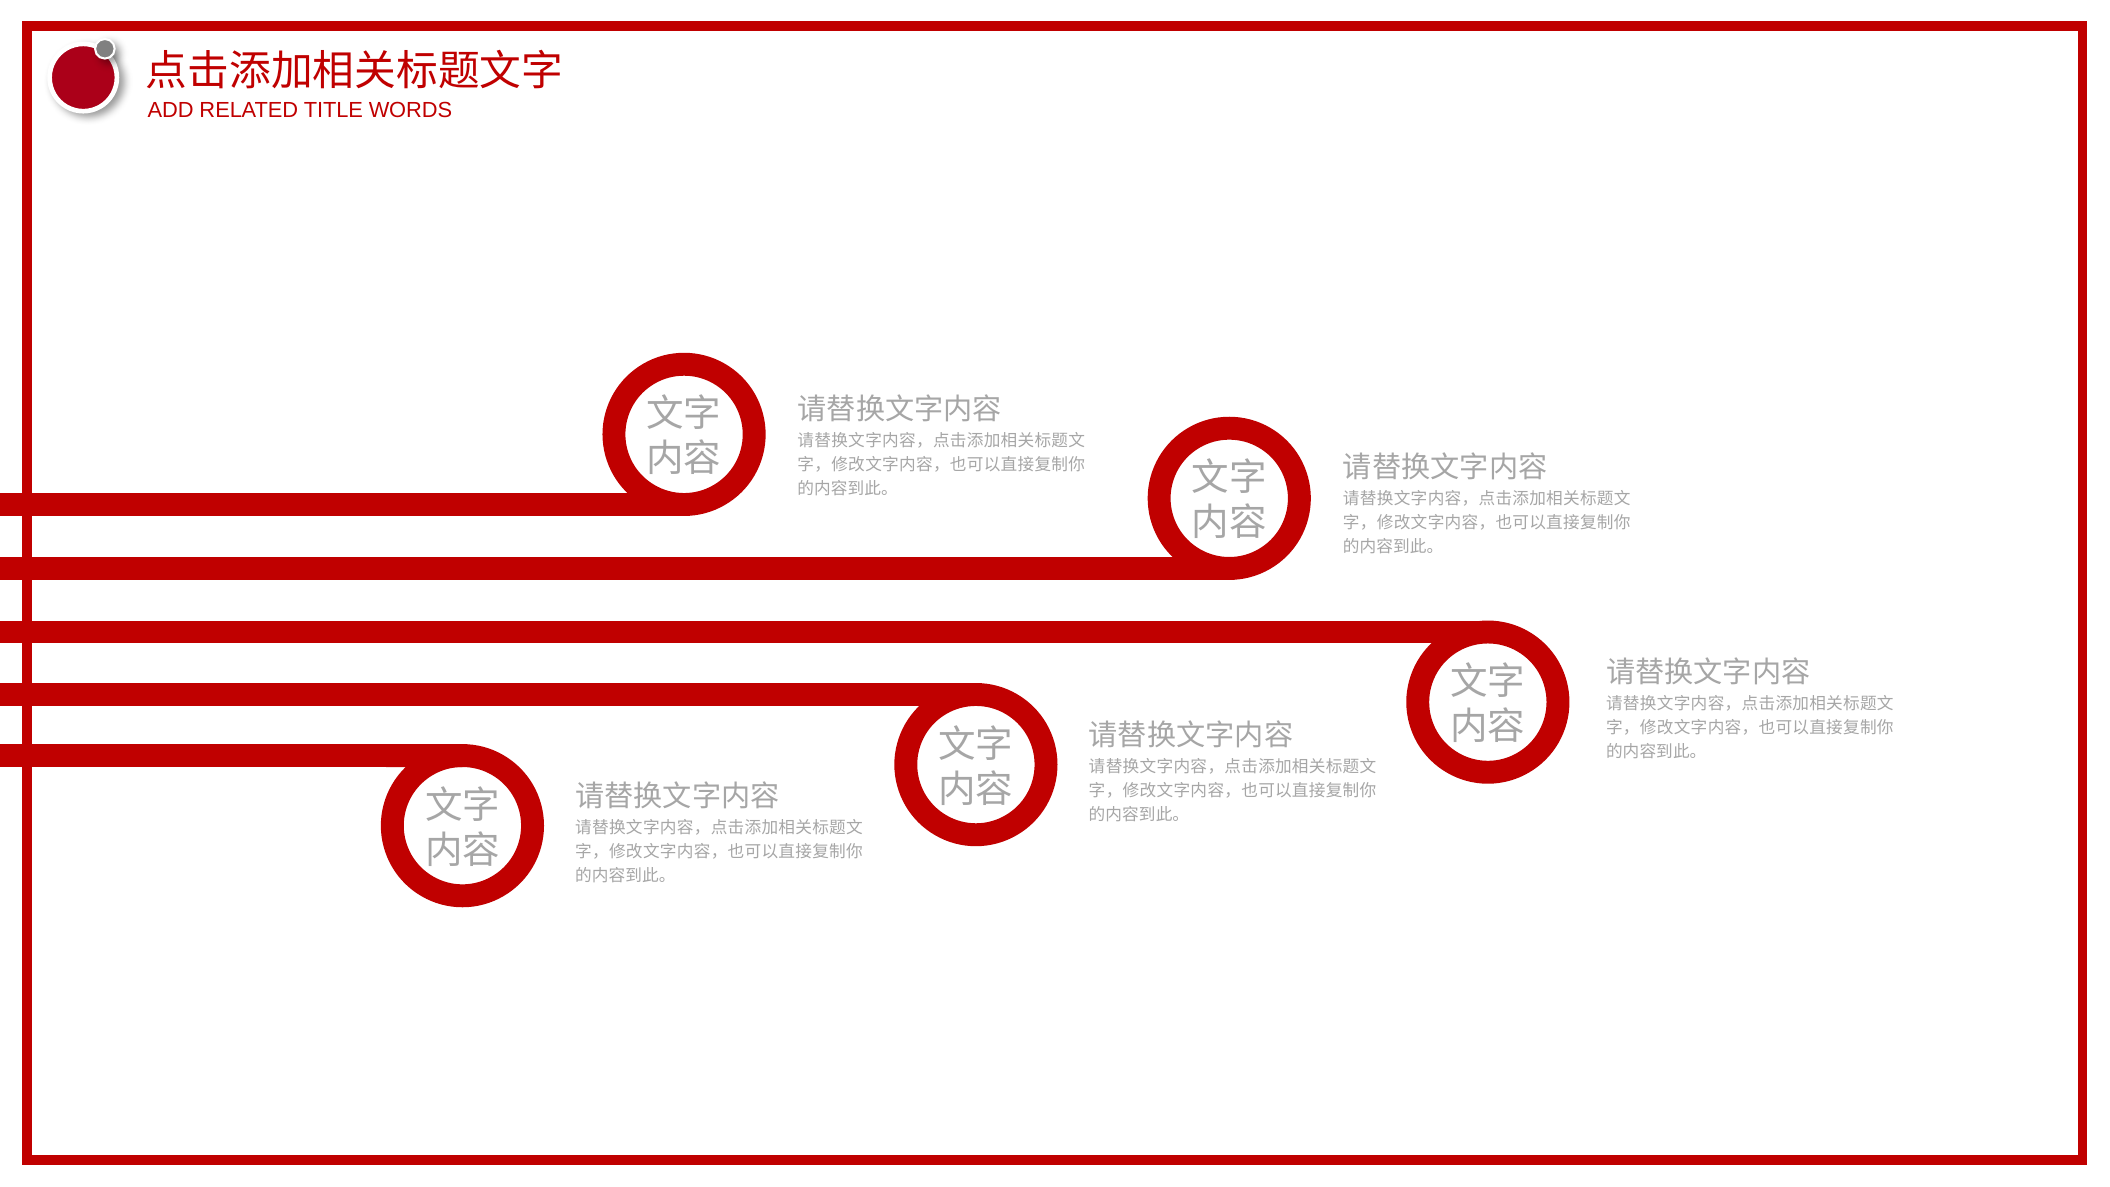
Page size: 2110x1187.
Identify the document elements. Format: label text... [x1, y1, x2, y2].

text_box 文字内容 [904, 693, 1048, 836]
text_box 文字内容 [1158, 427, 1301, 570]
text_box 文字内容 [391, 754, 534, 897]
text_box 请替换文字内容 [1606, 645, 1829, 688]
text_box 文字内容 [612, 363, 756, 506]
text_box 请替换文字内容，点击添加相关标题文字，修改文字内容，也可以直接复制你的内容到此。 [797, 426, 1086, 499]
text_box 请替换文字内容，点击添加相关标题文字，修改文字内容，也可以直接复制你的内容到此。 [575, 813, 864, 886]
text_box 请替换文字内容，点击添加相关标题文字，修改文字内容，也可以直接复制你的内容到此。 [1342, 483, 1631, 556]
text_box 文字内容 [1416, 630, 1560, 774]
text_box [94, 37, 116, 60]
text_box 请替换文字内容，点击添加相关标题文字，修改文字内容，也可以直接复制你的内容到此。 [1606, 688, 1895, 761]
text_box 请替换文字内容，点击添加相关标题文字，修改文字内容，也可以直接复制你的内容到此。 [1088, 752, 1377, 825]
text_box 请替换文字内容 [575, 770, 798, 813]
text_box 请替换文字内容 [797, 383, 1021, 426]
text_box [48, 42, 118, 113]
text_box 请替换文字内容 [1088, 709, 1312, 752]
text_box 请替换文字内容 [1342, 440, 1566, 483]
text_box ADD RELATED TITLE WORDS [147, 96, 453, 123]
text_box 点击添加相关标题文字 [145, 43, 564, 95]
